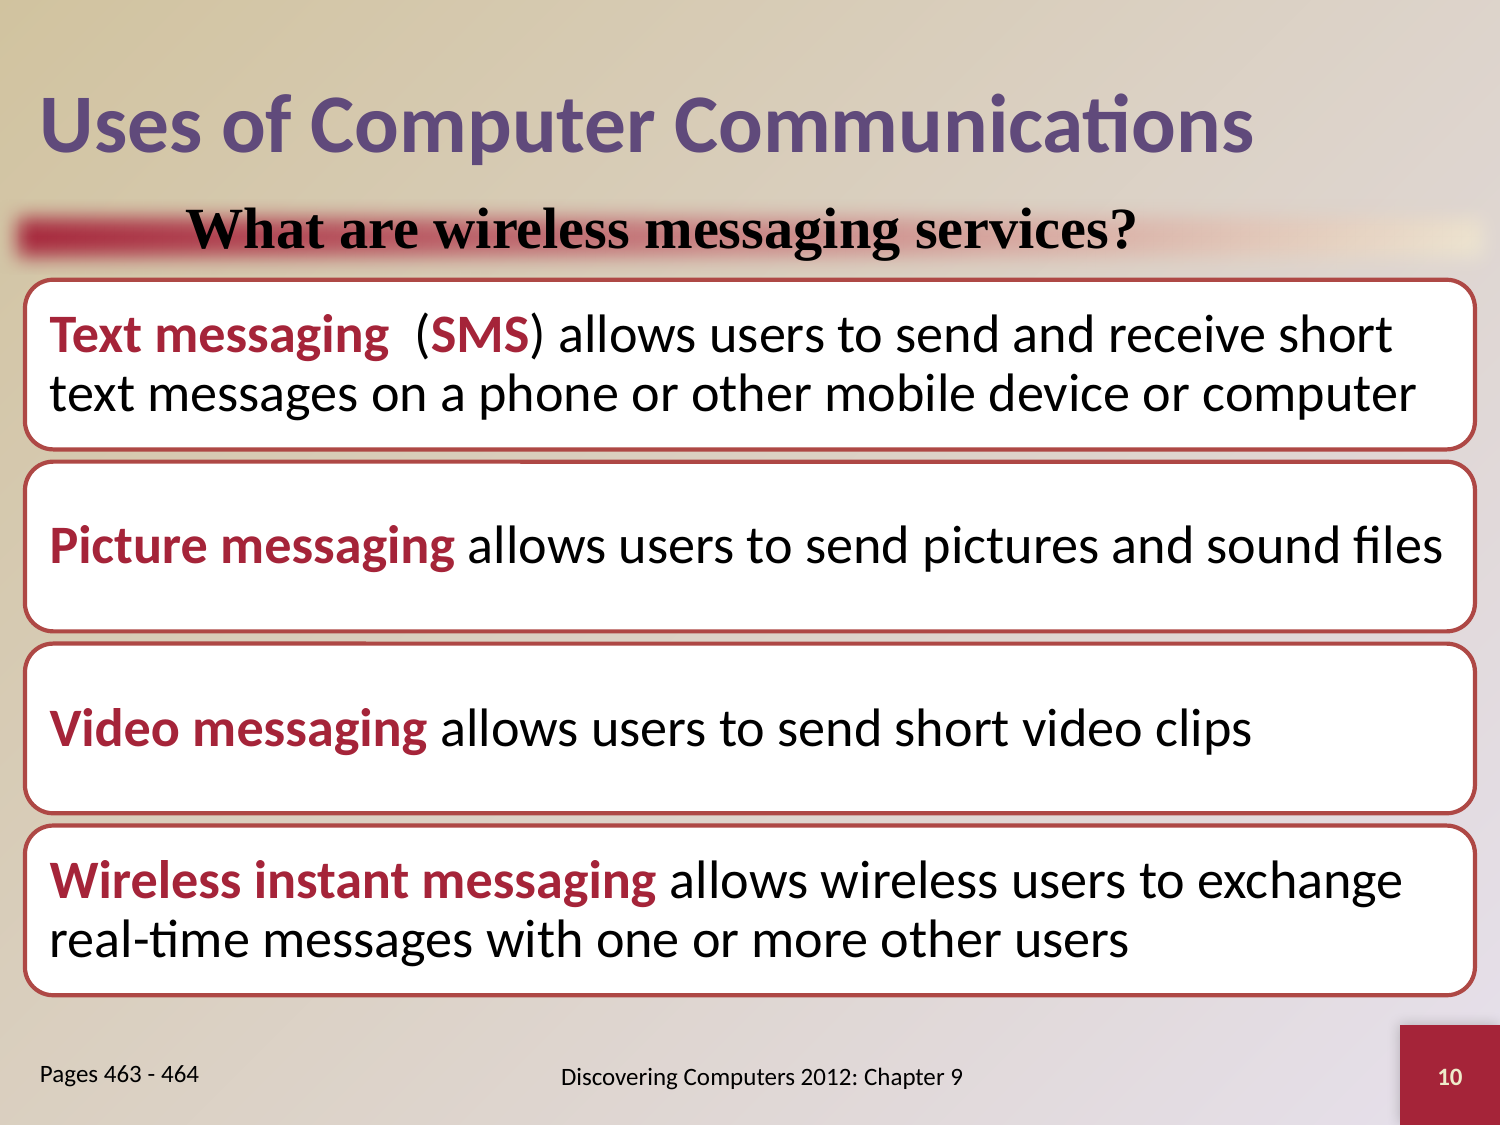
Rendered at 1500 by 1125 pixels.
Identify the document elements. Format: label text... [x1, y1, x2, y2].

title Uses of Computer Communications [24, 24, 1475, 213]
text_box What are wireless messaging services? [170, 182, 1330, 260]
slide_number 10 [1400, 1025, 1500, 1125]
footer Discovering Computers 2012: Chapter 9 [450, 1037, 1075, 1113]
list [24, 262, 1476, 1013]
list Pages 463 - 464 [24, 1050, 300, 1125]
